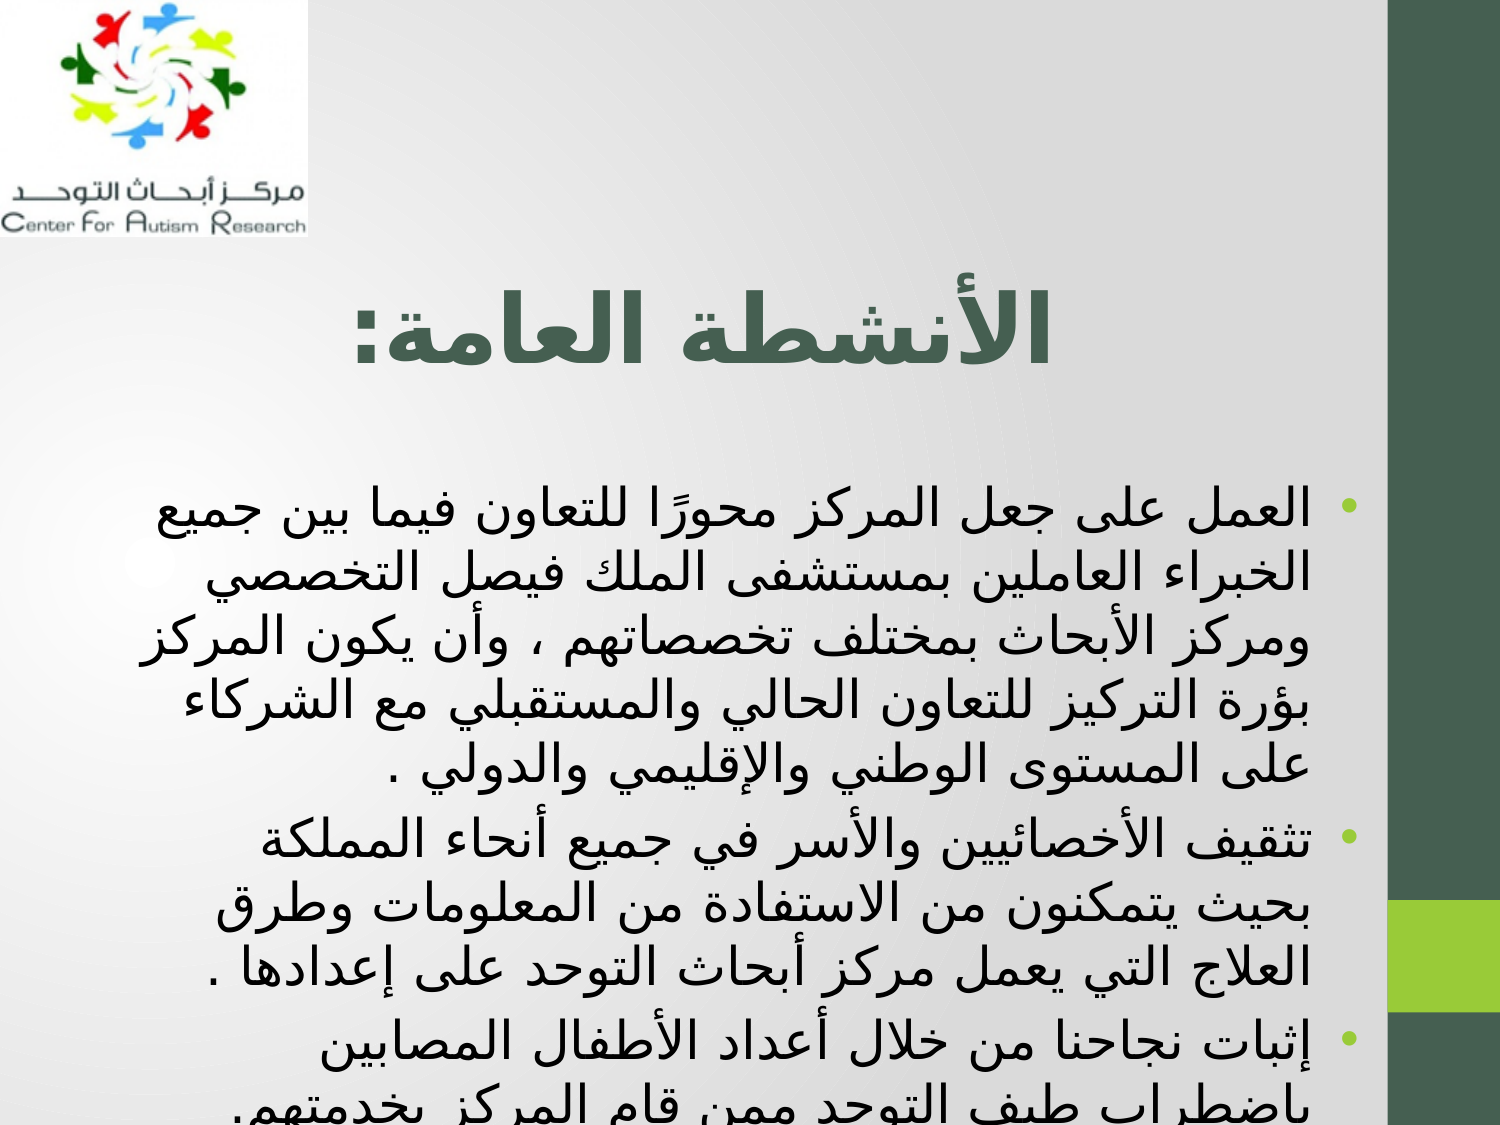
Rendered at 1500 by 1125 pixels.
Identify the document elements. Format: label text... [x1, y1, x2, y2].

picture [0, 0, 308, 237]
title الأنشطة العامة: [76, 231, 1327, 420]
list العمل على جعل المركز محورًا للتعاون فيما بين جميع الخبراء العاملين بمستشفى الملك فيصل التخصصي ومركز الأبحاث بمختلف تخصصاتهم ، وأن يكون المركز بؤرة التركيز للتعاون الحالي والمستقبلي مع الشركاء على المستوى الوطني والإقليمي والدولي . تثقيف الأخصائيين والأسر في جميع أنحاء المملكة بحيث يتمكنون من الاستفادة من المعلومات وطرق العلاج التي يعمل مركز أبحاث التوحد على إعدادها . إثبات نجاحنا من خلال أعداد الأطفال المصابين باضطراب طيف التوحد ممن قام المركز بخدمتهم. [123, 444, 1374, 1125]
